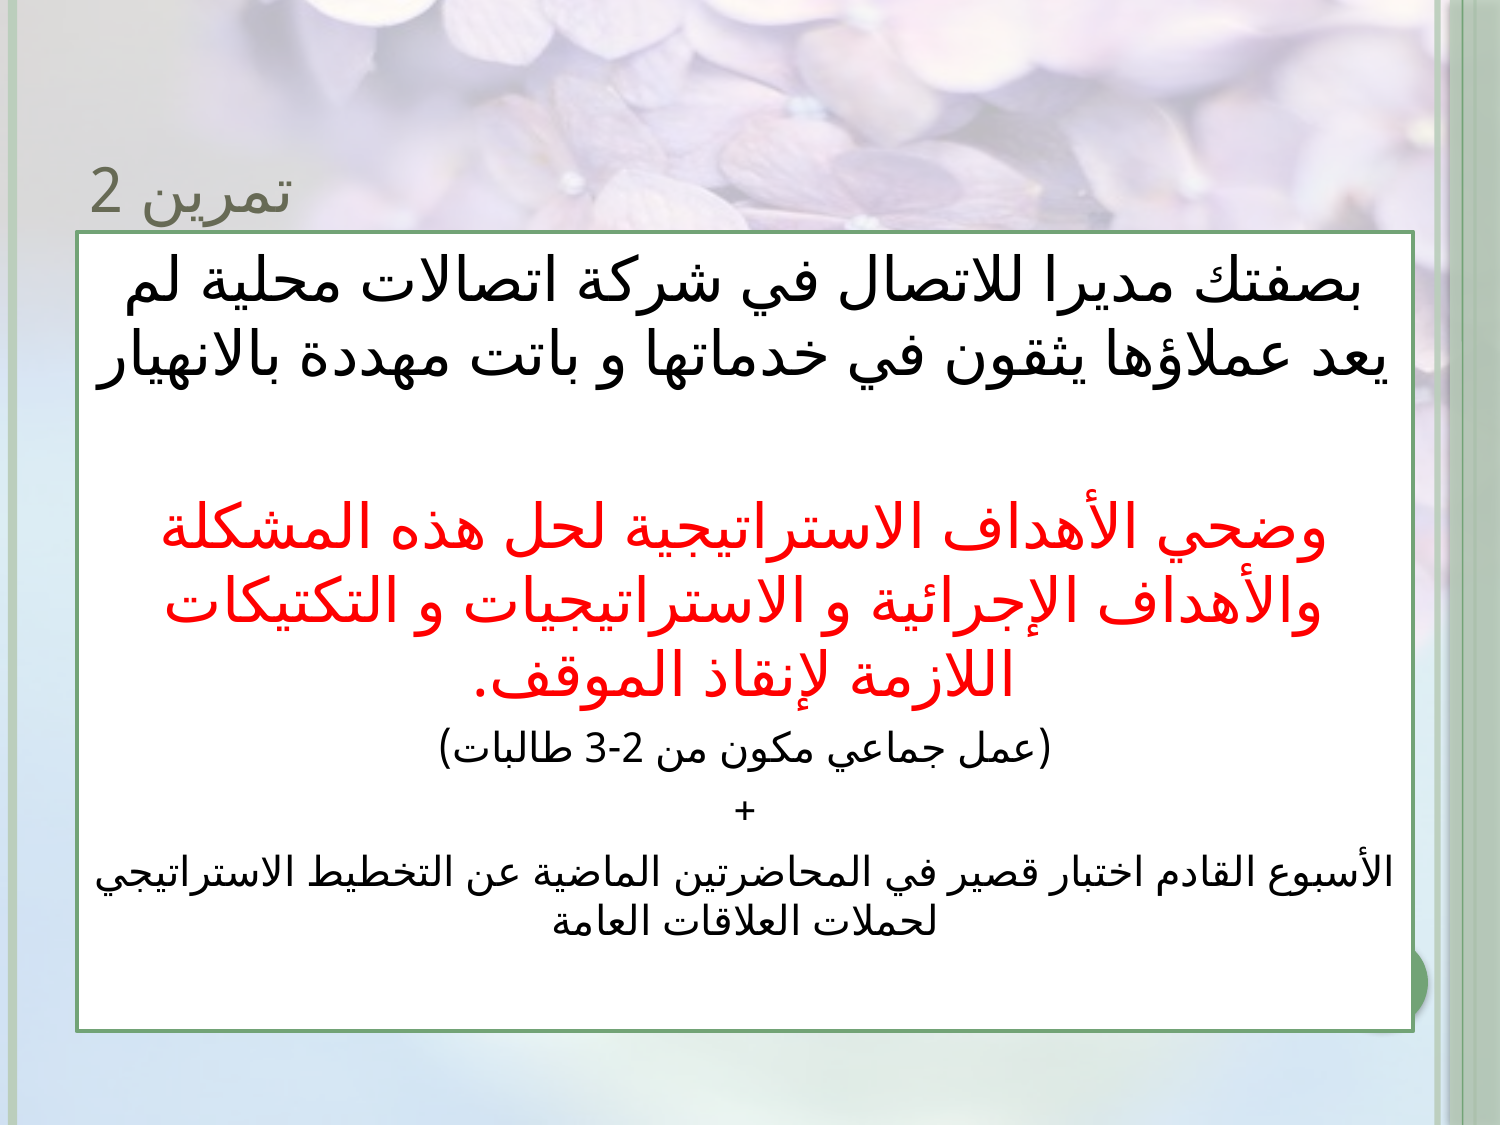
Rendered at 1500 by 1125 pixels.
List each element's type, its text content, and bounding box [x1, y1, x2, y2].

title تمرين 2 [75, 45, 1300, 230]
list بصفتك مديرا للاتصال في شركة اتصالات محلية لم يعد عملاؤها يثقون في خدماتها و باتت مهددة بالانهيار وضحي الأهداف الاستراتيجية لحل هذه المشكلة والأهداف الإجرائية و الاستراتيجيات و التكتيكات اللازمة لإنقاذ الموقف. (عمل جماعي مكون من 2-3 طالبات) + الأسبوع القادم اختبار قصير في المحاضرتين الماضية عن التخطيط الاستراتيجي لحملات العلاقات العامة [75, 230, 1415, 1033]
